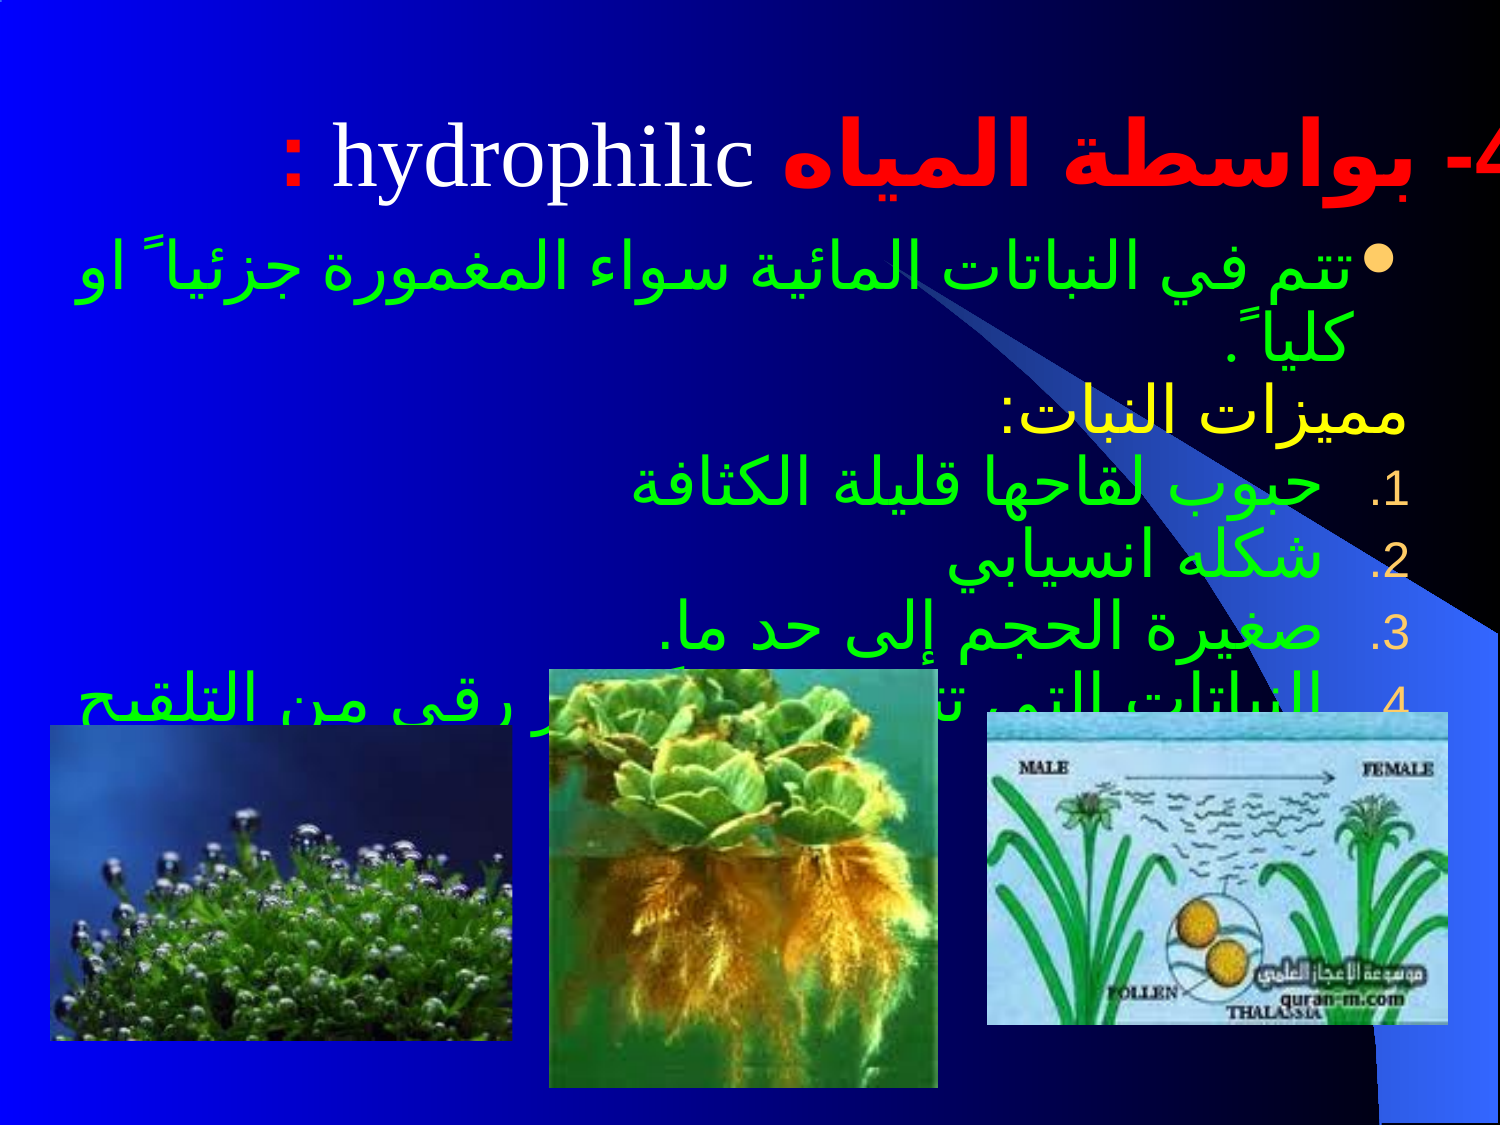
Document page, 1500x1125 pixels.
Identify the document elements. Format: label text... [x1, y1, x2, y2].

text_box تتم في النباتات المائية سواء المغمورة جزئيا ً او كليا ً. مميزات النبات: حبوب لقاحها قليلة الكثافة شكله انسيابي صغيرة الحجم إلى حد ما. النباتات التي تتلقح مائيا ً اكثر رقي من التلقيح الهوائي. [62, 224, 1425, 816]
picture [49, 724, 513, 1041]
text_box 4- بواسطة المياه hydrophilic : [263, 87, 1500, 213]
picture [549, 669, 938, 1088]
picture [987, 712, 1448, 1026]
